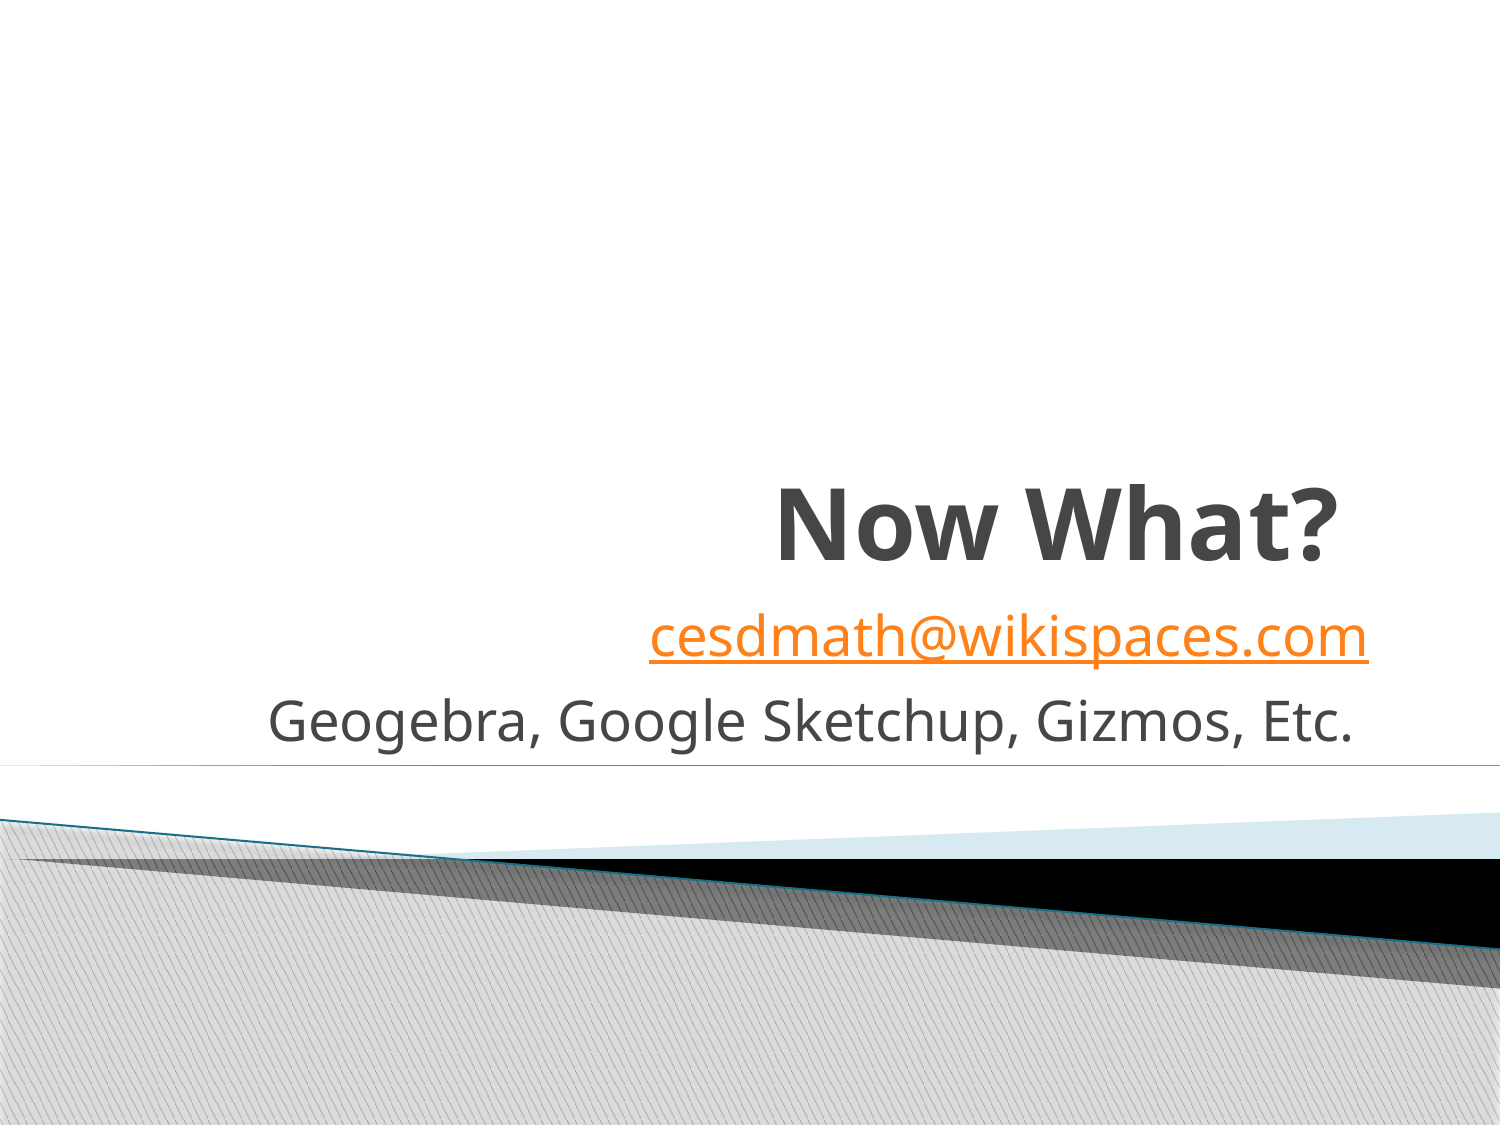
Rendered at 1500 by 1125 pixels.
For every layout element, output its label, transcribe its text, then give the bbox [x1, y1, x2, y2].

picture [5, 859, 1500, 989]
title Now What? [112, 287, 1388, 588]
subtitle cesdmath@wikispaces.com Geogebra, Google Sketchup, Gizmos, Etc. [112, 592, 1388, 790]
